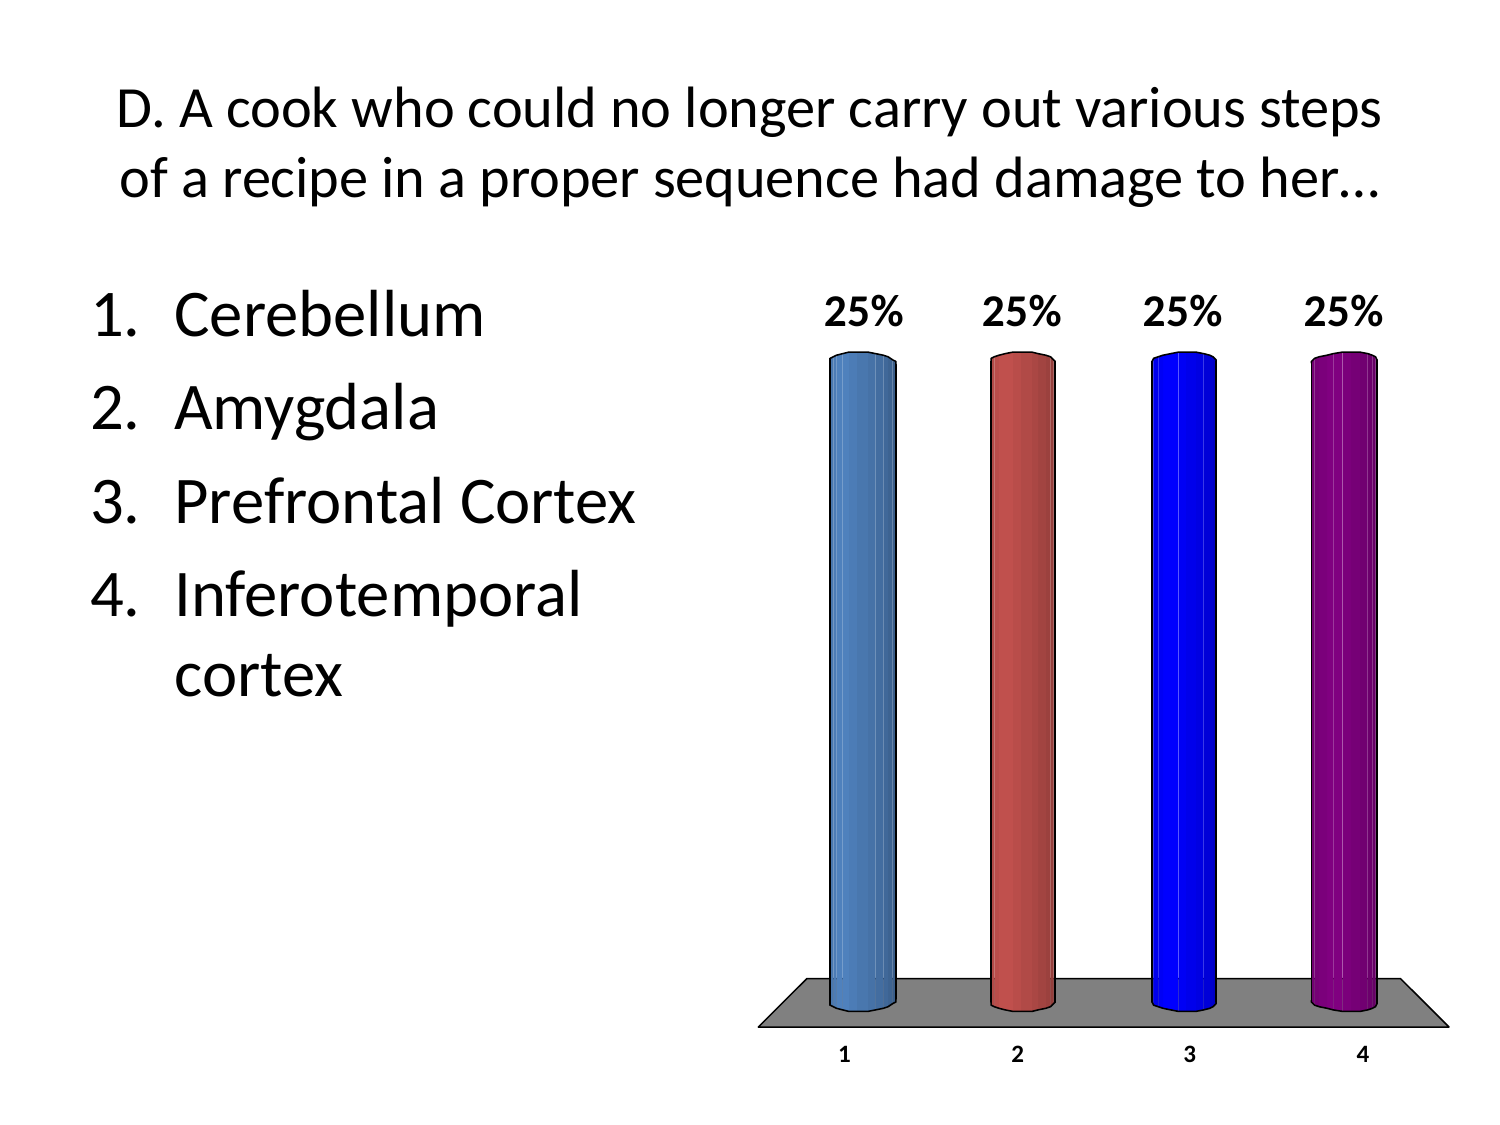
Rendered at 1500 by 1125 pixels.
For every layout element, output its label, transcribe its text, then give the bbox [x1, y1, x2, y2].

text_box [739, 270, 1490, 1115]
title D. A cook who could no longer carry out various steps of a recipe in a proper sequence had damage to her… [75, 45, 1425, 233]
list Cerebellum Amygdala Prefrontal Cortex Inferotemporal cortex [75, 262, 750, 1005]
